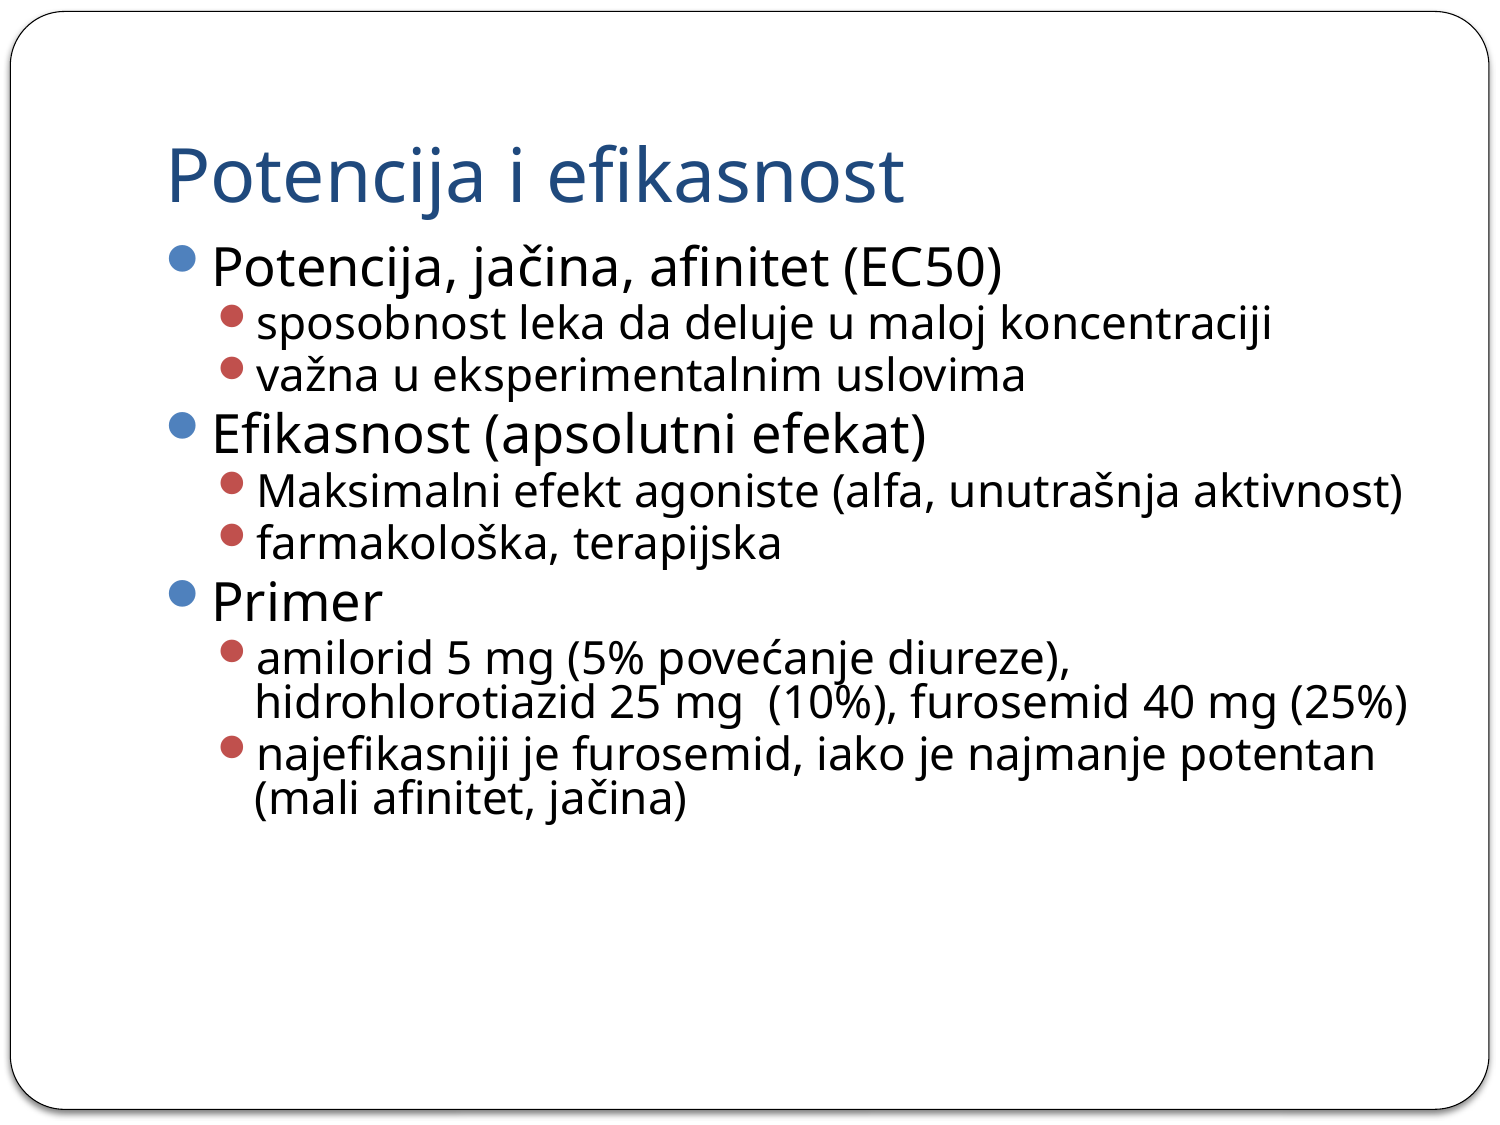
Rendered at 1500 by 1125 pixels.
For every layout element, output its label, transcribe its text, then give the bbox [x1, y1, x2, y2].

list Potencija, jačina, afinitet (EC50) sposobnost leka da deluje u maloj koncentraciji važna u eksperimentalnim uslovima Efikasnost (apsolutni efekat) Maksimalni efekt agoniste (alfa, unutrašnja aktivnost) farmakološka, terapijska Primer amilorid 5 mg (5% povećanje diureze), hidrohlorotiazid 25 mg (10%), furosemid 40 mg (25%) najefikasniji je furosemid, iako je najmanje potentan (mali afinitet, jačina) [149, 237, 1426, 988]
title Potencija i efikasnost [149, 44, 1426, 233]
